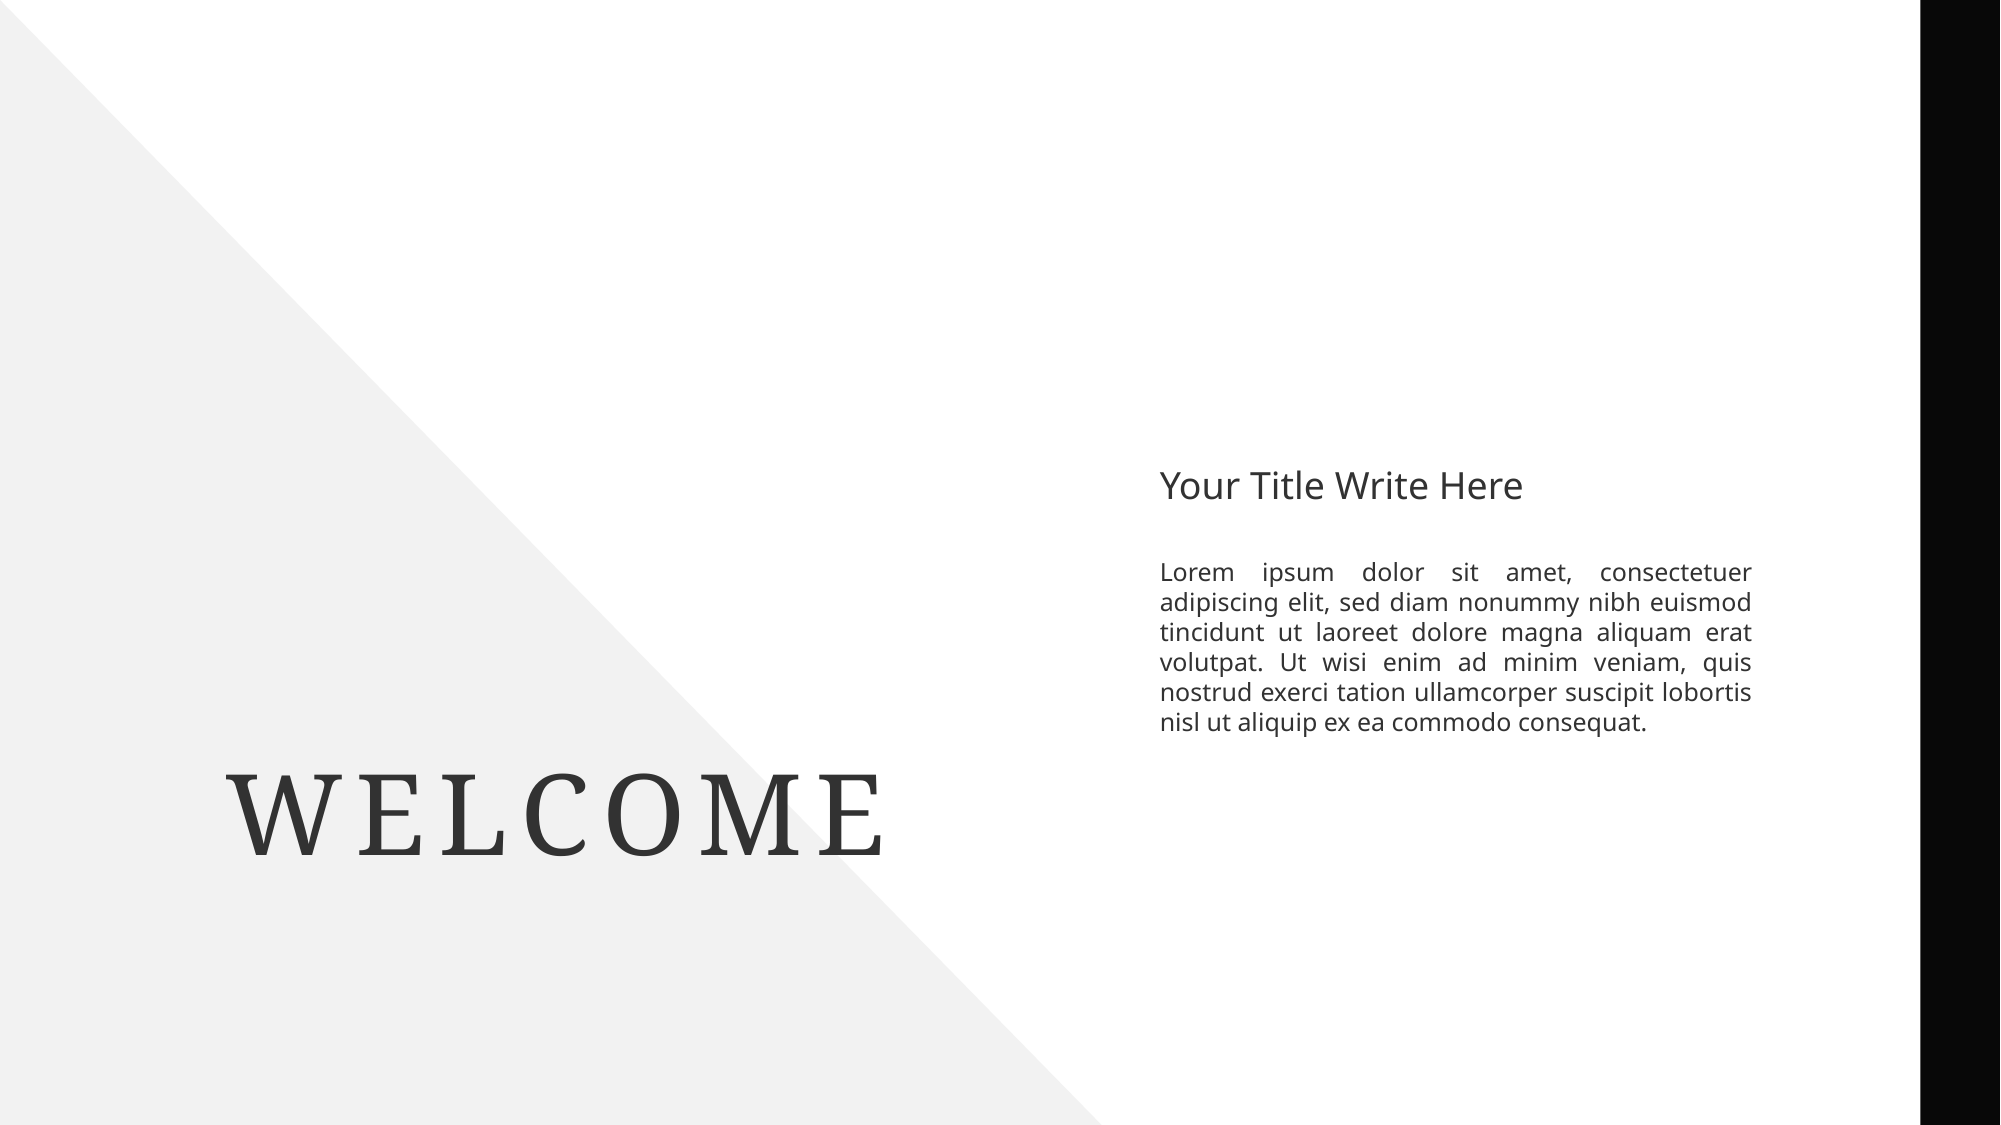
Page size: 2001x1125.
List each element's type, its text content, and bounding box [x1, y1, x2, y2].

text_box [0, 0, 1104, 1125]
text_box Lorem ipsum dolor sit amet, consectetuer adipiscing elit, sed diam nonummy nibh euismod tincidunt ut laoreet dolore magna aliquam erat volutpat. Ut wisi enim ad minim veniam, quis nostrud exerci tation ullamcorper suscipit lobortis nisl ut aliquip ex ea commodo consequat. [1145, 549, 1768, 774]
text_box Your Title Write Here [1145, 454, 1705, 515]
picture [112, 112, 1000, 1028]
text_box [1919, 0, 2000, 1125]
